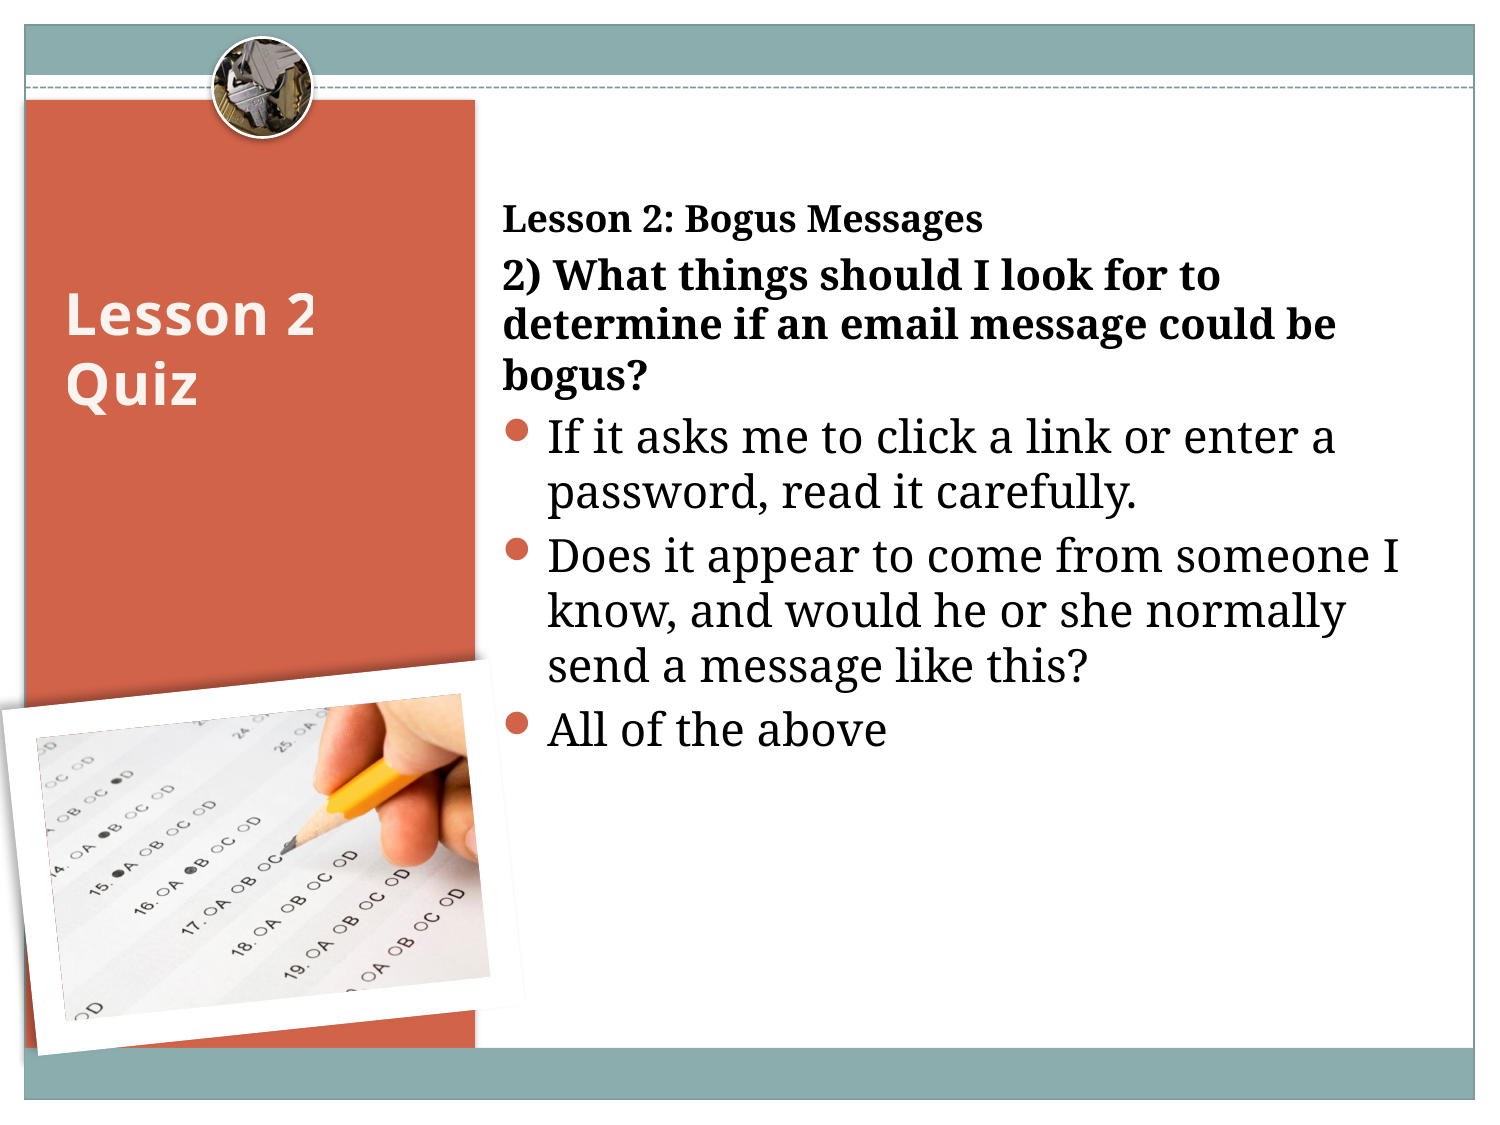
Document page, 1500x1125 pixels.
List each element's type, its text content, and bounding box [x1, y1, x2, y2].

picture [214, 39, 311, 136]
title Lesson 2 Quiz [50, 174, 463, 425]
picture [37, 694, 490, 1021]
list Lesson 2: Bogus Messages 2) What things should I look for to determine if an email message could be bogus? If it asks me to click a link or enter a password, read it carefully. Does it appear to come from someone I know, and would he or she normally send a message like this? All of the above [487, 112, 1438, 1000]
